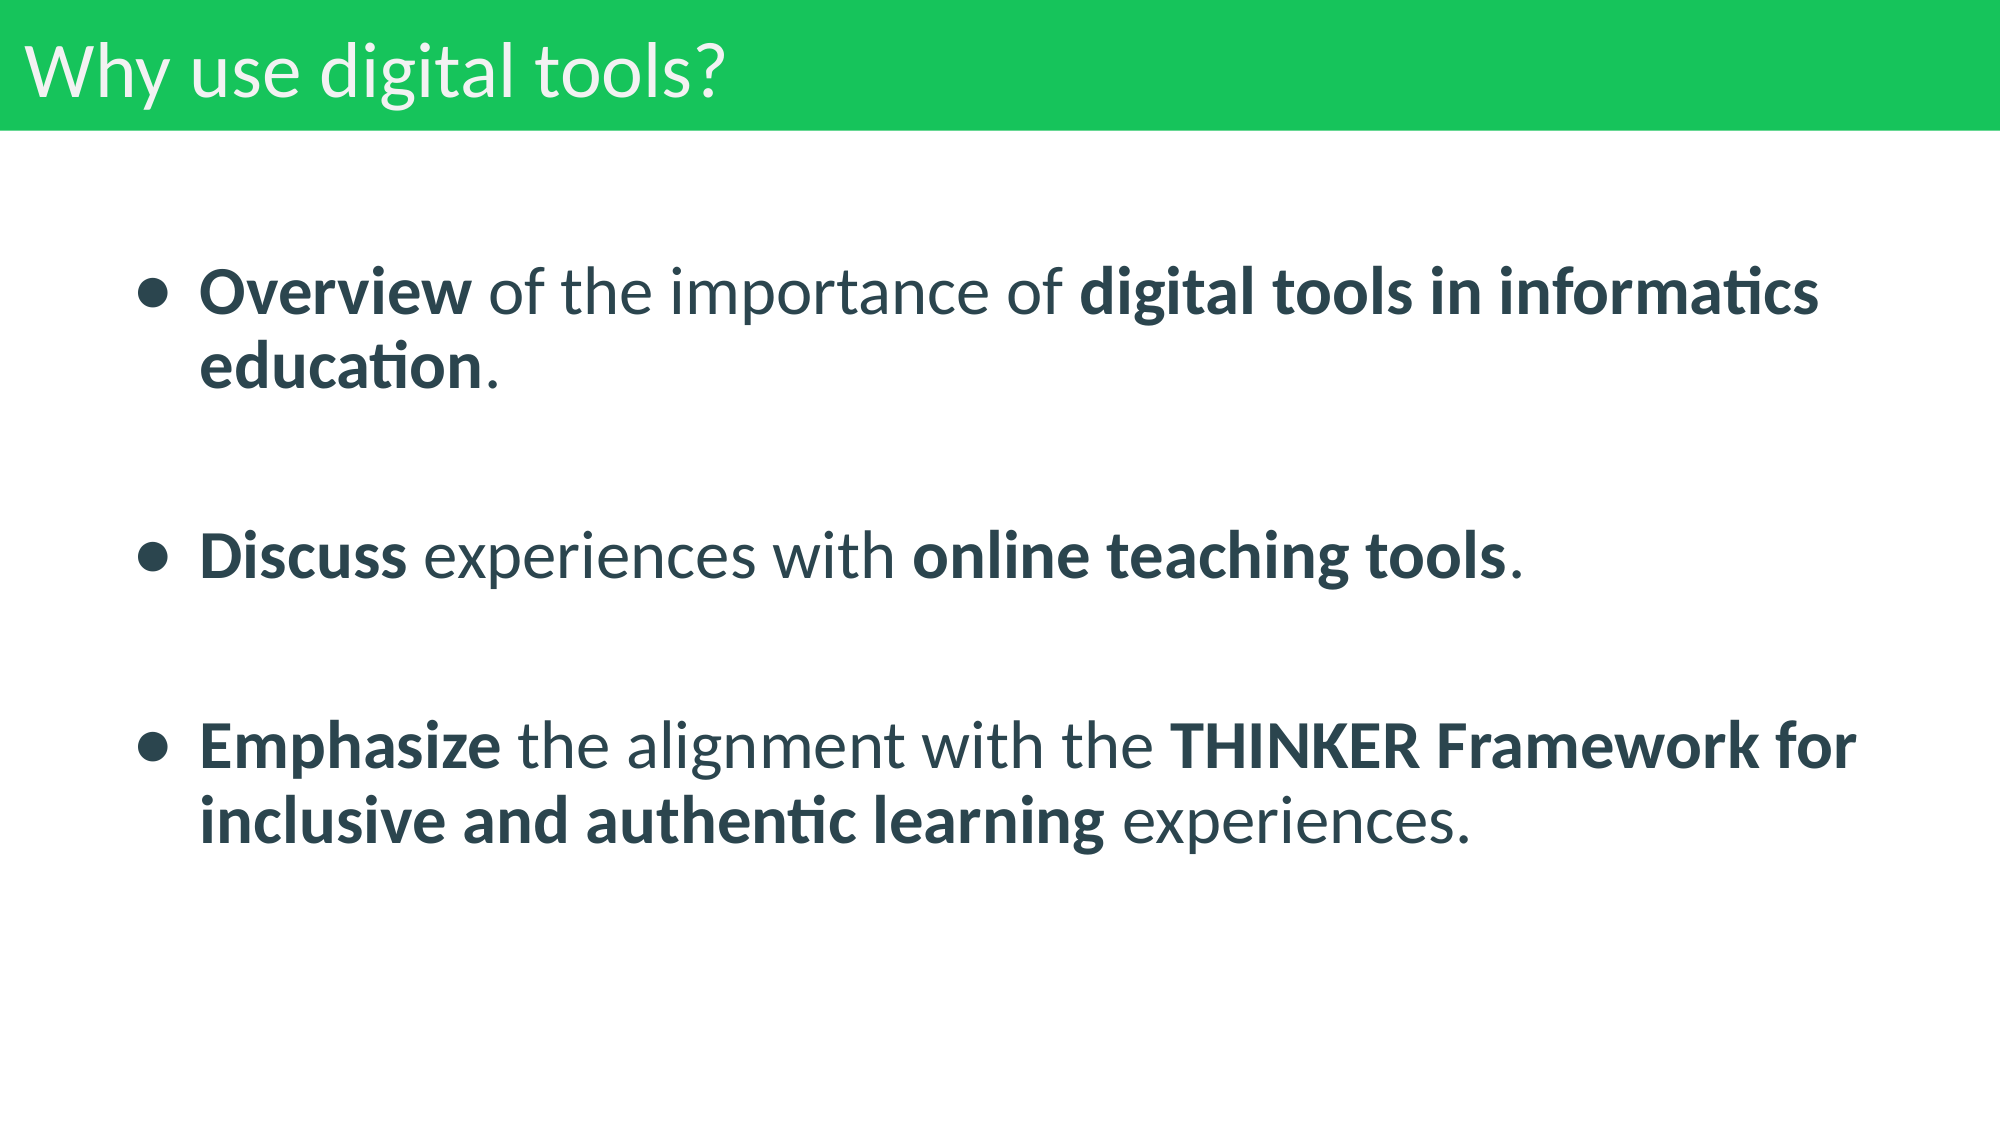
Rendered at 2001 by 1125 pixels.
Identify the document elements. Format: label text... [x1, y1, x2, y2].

title Why use digital tools? [16, 13, 1976, 131]
list Overview of the importance of digital tools in informatics education. Discuss experiences with online teaching tools. Emphasize the alignment with the THINKER Framework for inclusive and authentic learning experiences. [16, 144, 1976, 1108]
